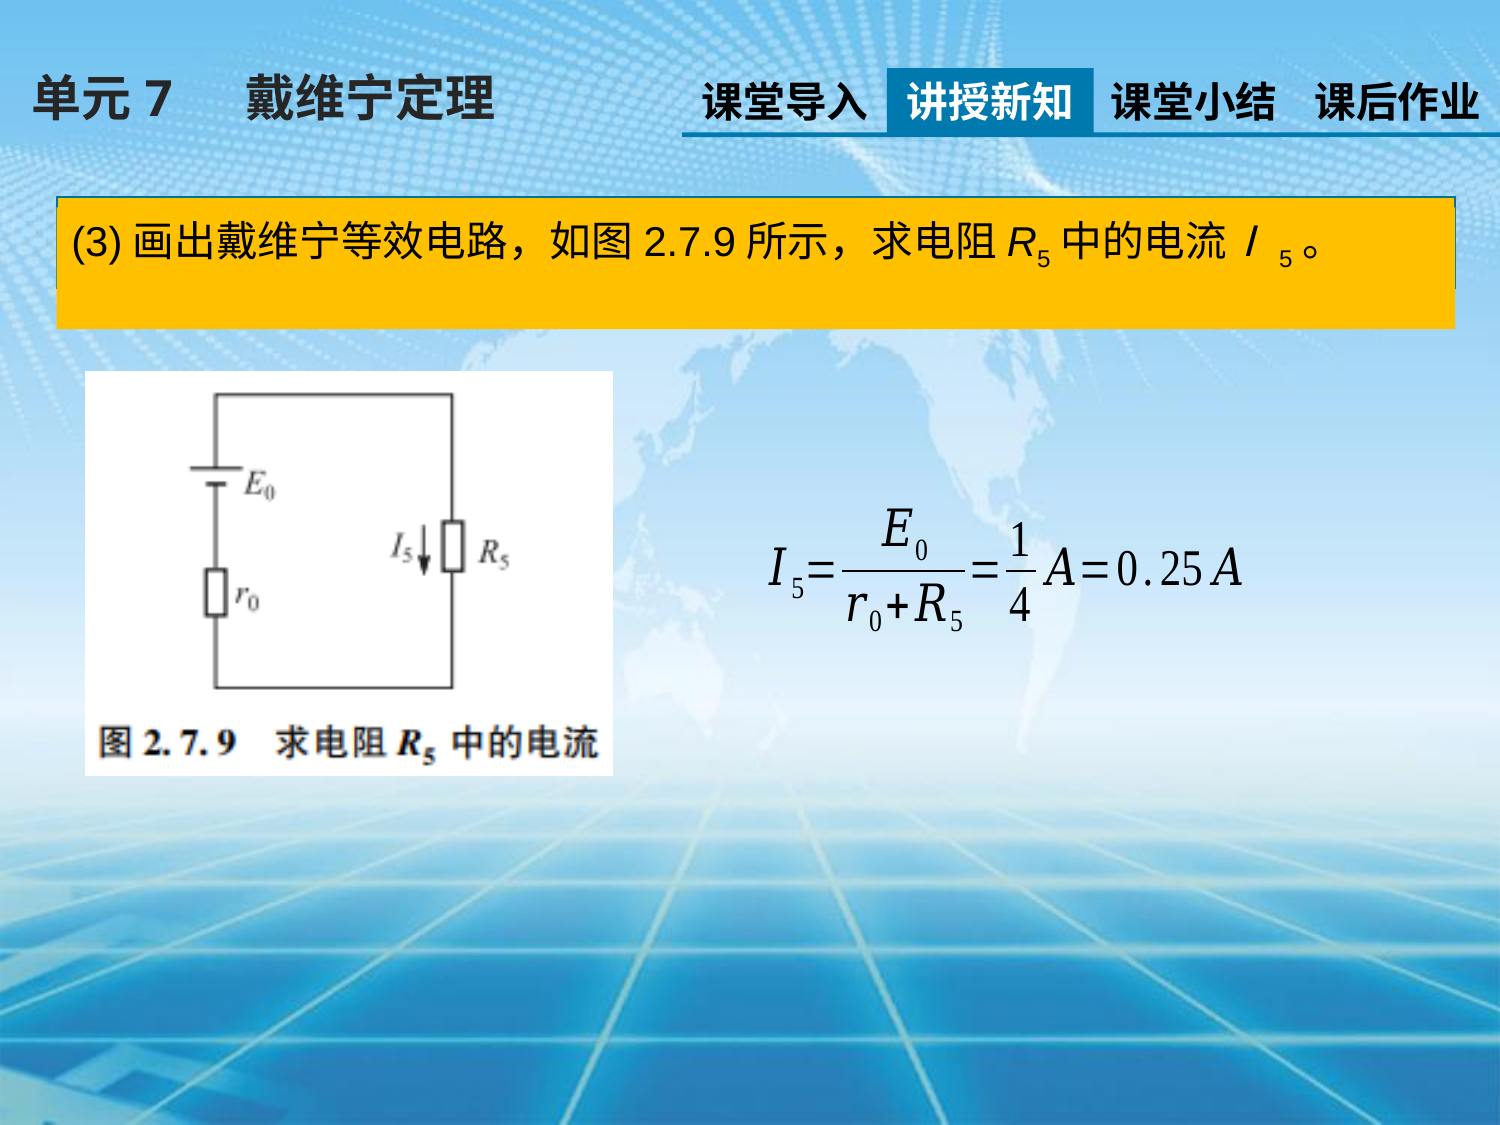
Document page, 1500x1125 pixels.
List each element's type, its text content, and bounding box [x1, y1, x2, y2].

text_box [56, 196, 1456, 207]
text_box [739, 458, 1404, 640]
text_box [16, 59, 1500, 135]
picture [0, 0, 1500, 1125]
text_box (3)画出戴维宁等效电路，如图2.7.9所示，求电阻R5中的电流Ⅰ5。 [56, 207, 1456, 330]
